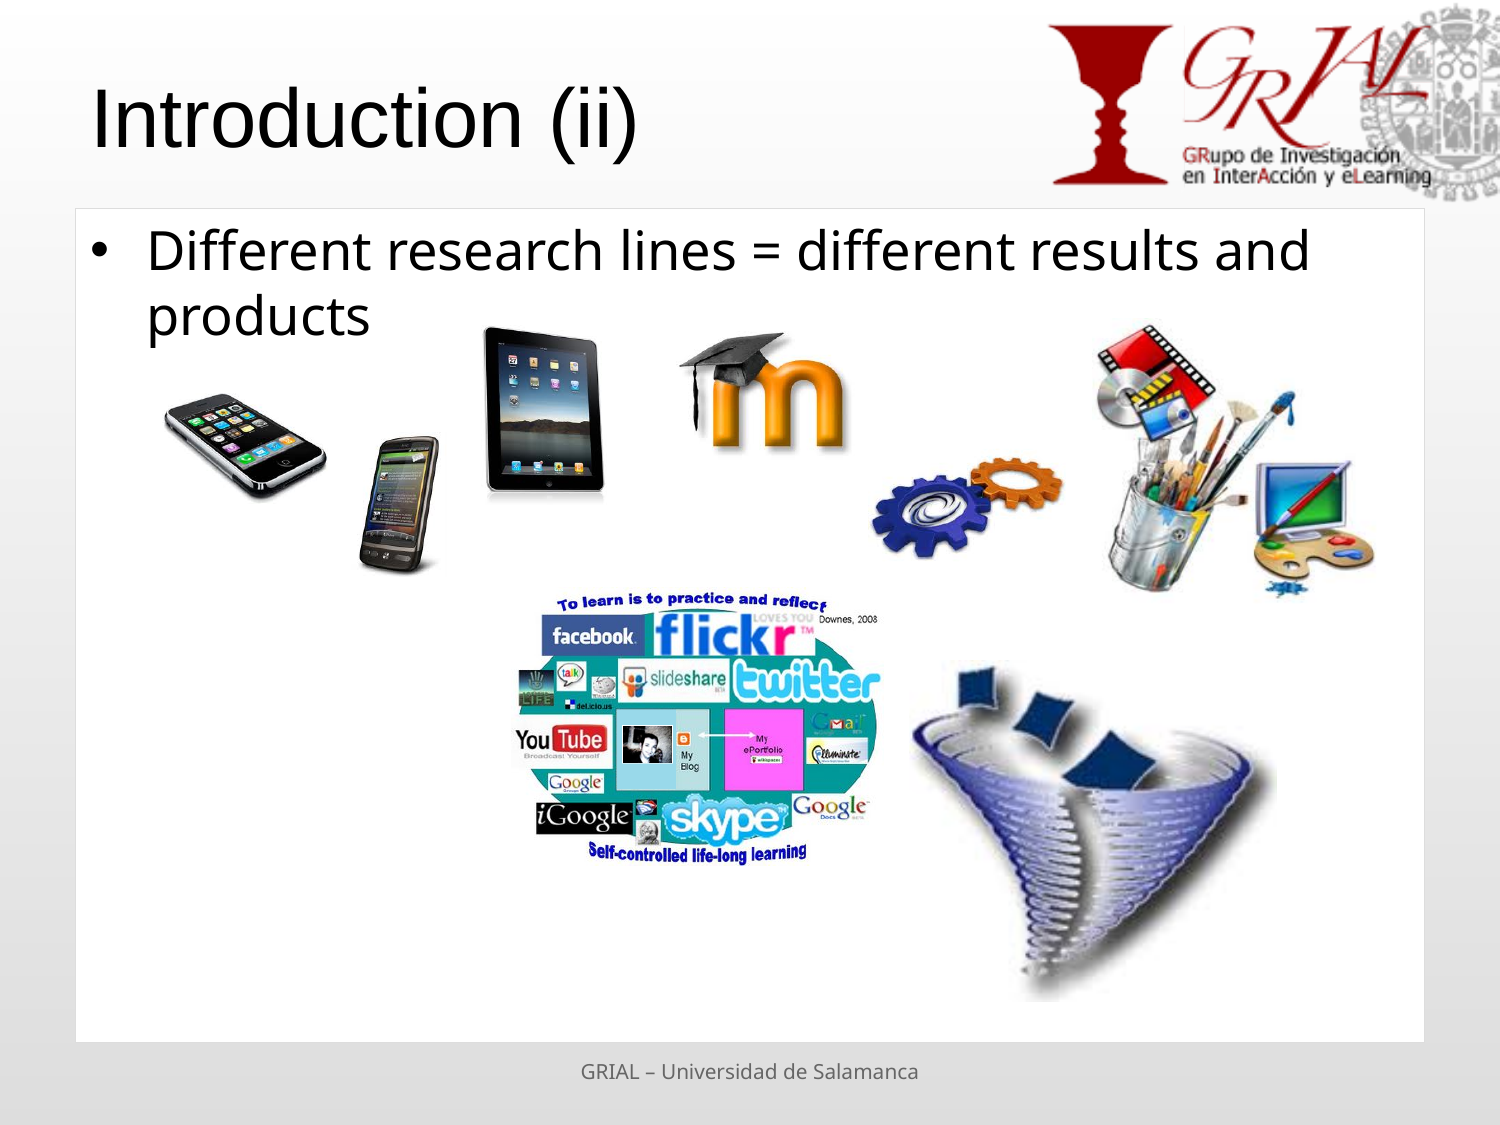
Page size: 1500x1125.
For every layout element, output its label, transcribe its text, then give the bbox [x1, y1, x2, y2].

picture [1039, 0, 1500, 209]
list Different research lines = different results and products [75, 208, 1425, 1043]
picture [162, 318, 1277, 1003]
picture [1092, 318, 1378, 604]
title Introduction (ii) [75, 20, 1040, 208]
footer GRIAL – Universidad de Salamanca [512, 1042, 988, 1103]
